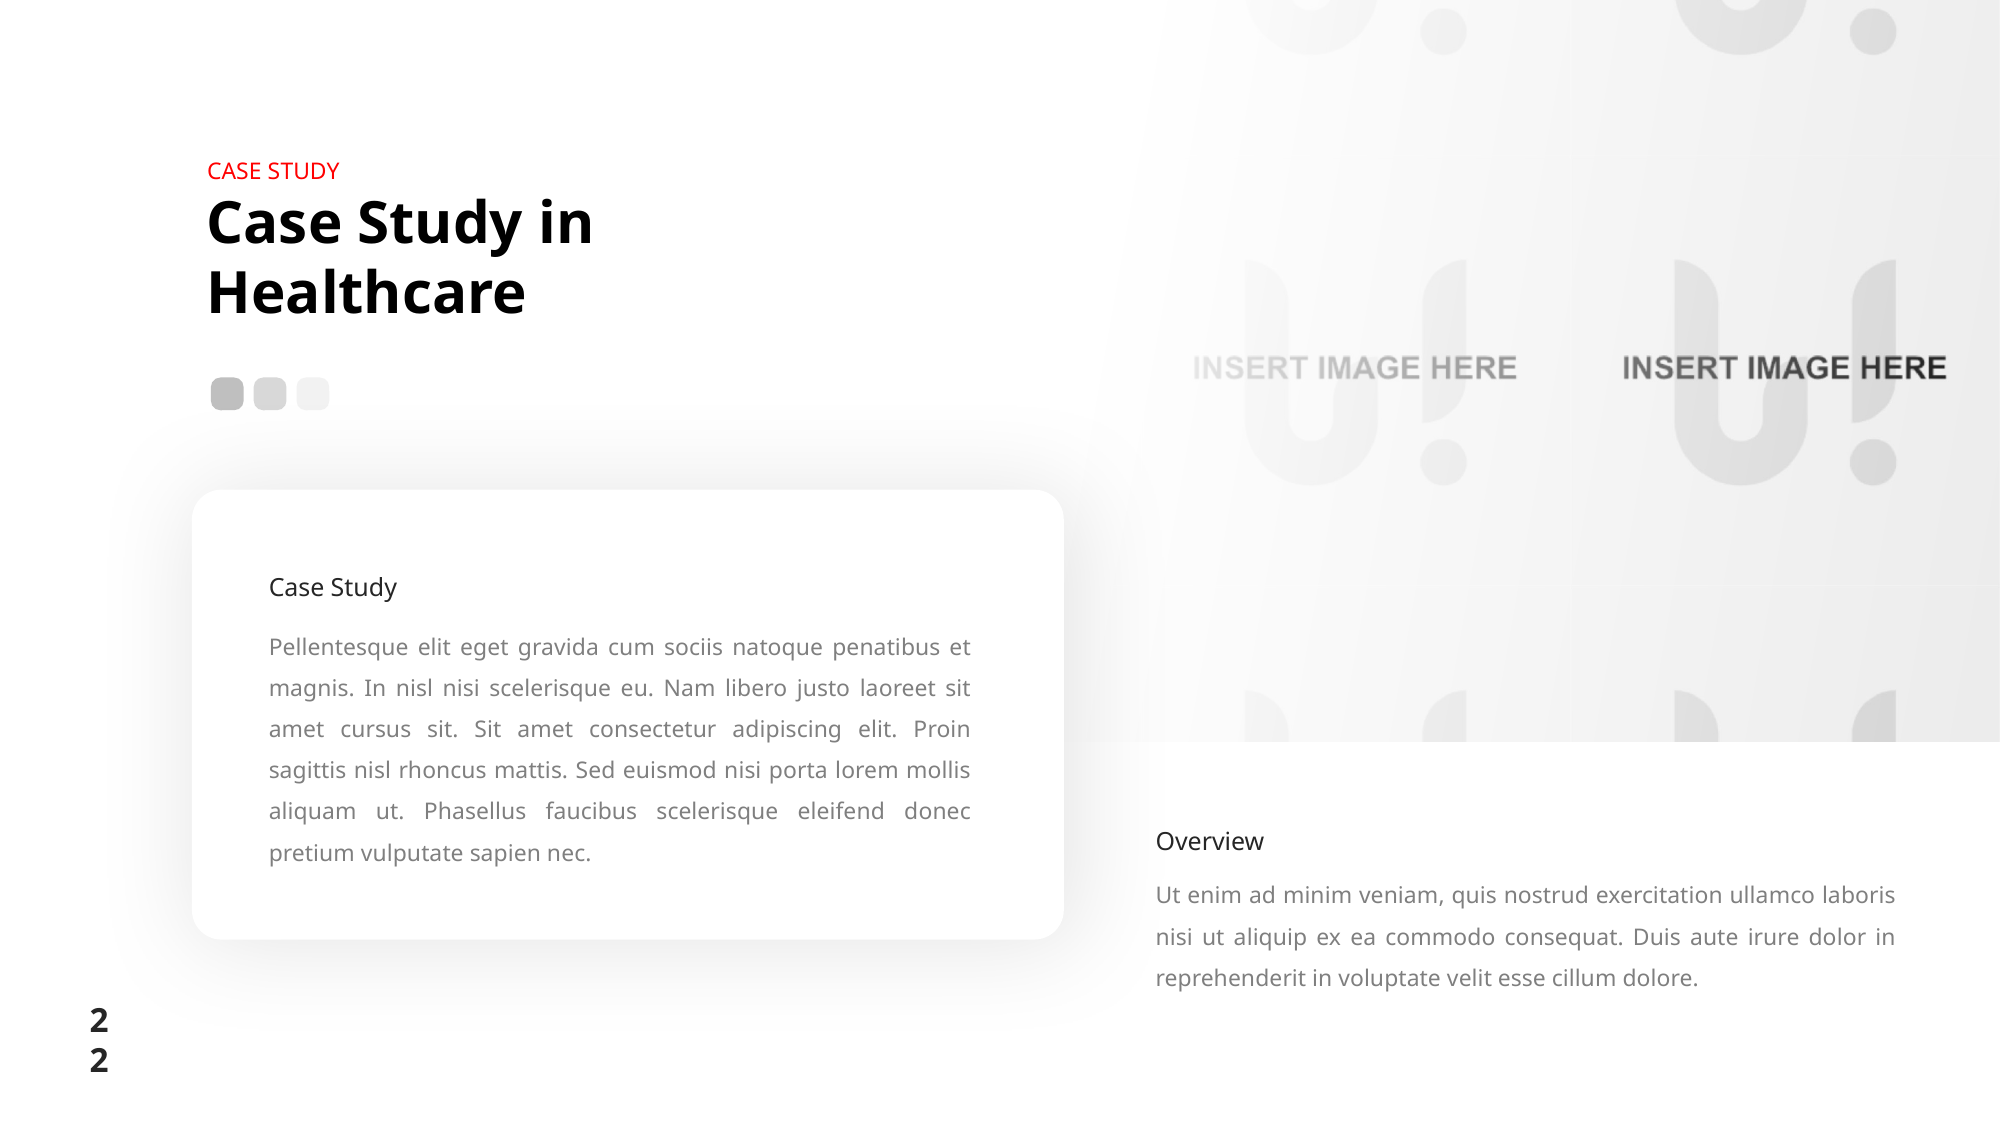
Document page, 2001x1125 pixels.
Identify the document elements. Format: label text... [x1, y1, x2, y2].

picture [711, 0, 2000, 742]
text_box 22 [74, 991, 136, 1047]
text_box [191, 489, 1064, 940]
text_box Ut enim ad minim veniam, quis nostrud exercitation ullamco laboris nisi ut aliquip ex ea commodo consequat. Duis aute irure dolor in reprehenderit in voluptate velit esse cillum dolore. [1140, 859, 1912, 999]
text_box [253, 549, 987, 872]
text_box Overview [1140, 802, 1835, 863]
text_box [191, 149, 670, 411]
